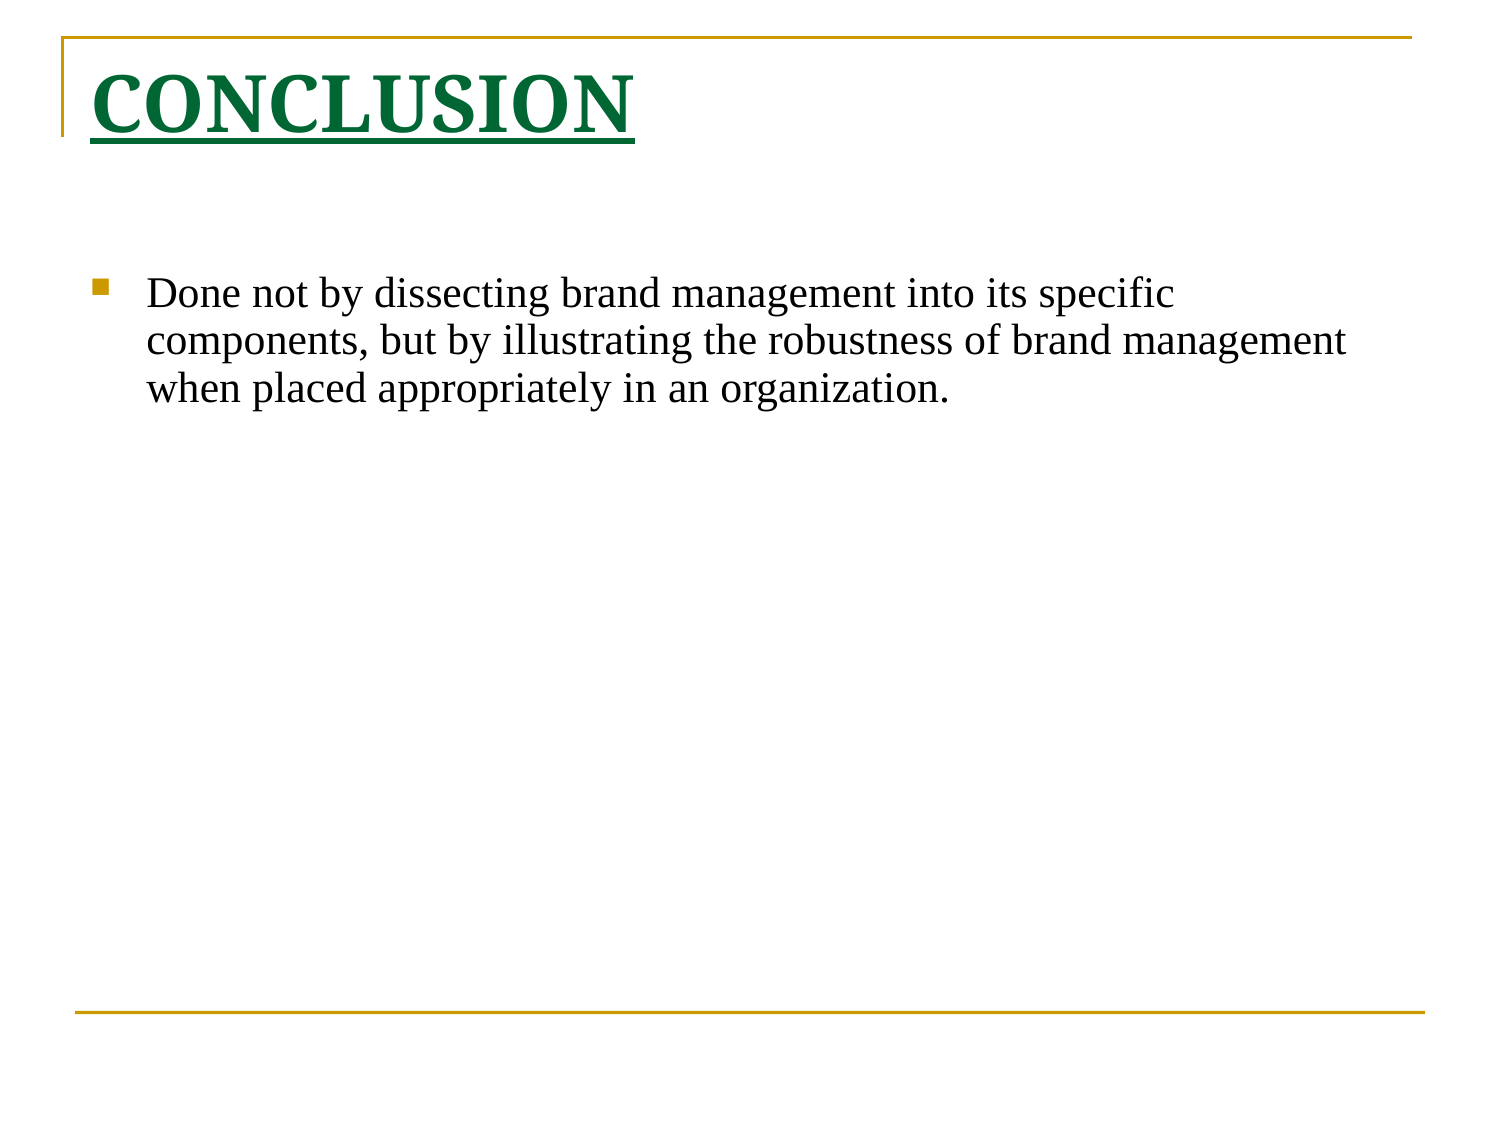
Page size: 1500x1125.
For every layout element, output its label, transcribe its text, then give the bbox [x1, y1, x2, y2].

list Done not by dissecting brand management into its specific components, but by illustrating the robustness of brand management when placed appropriately in an organization. [74, 262, 1426, 1006]
title CONCLUSION [74, 45, 1426, 233]
